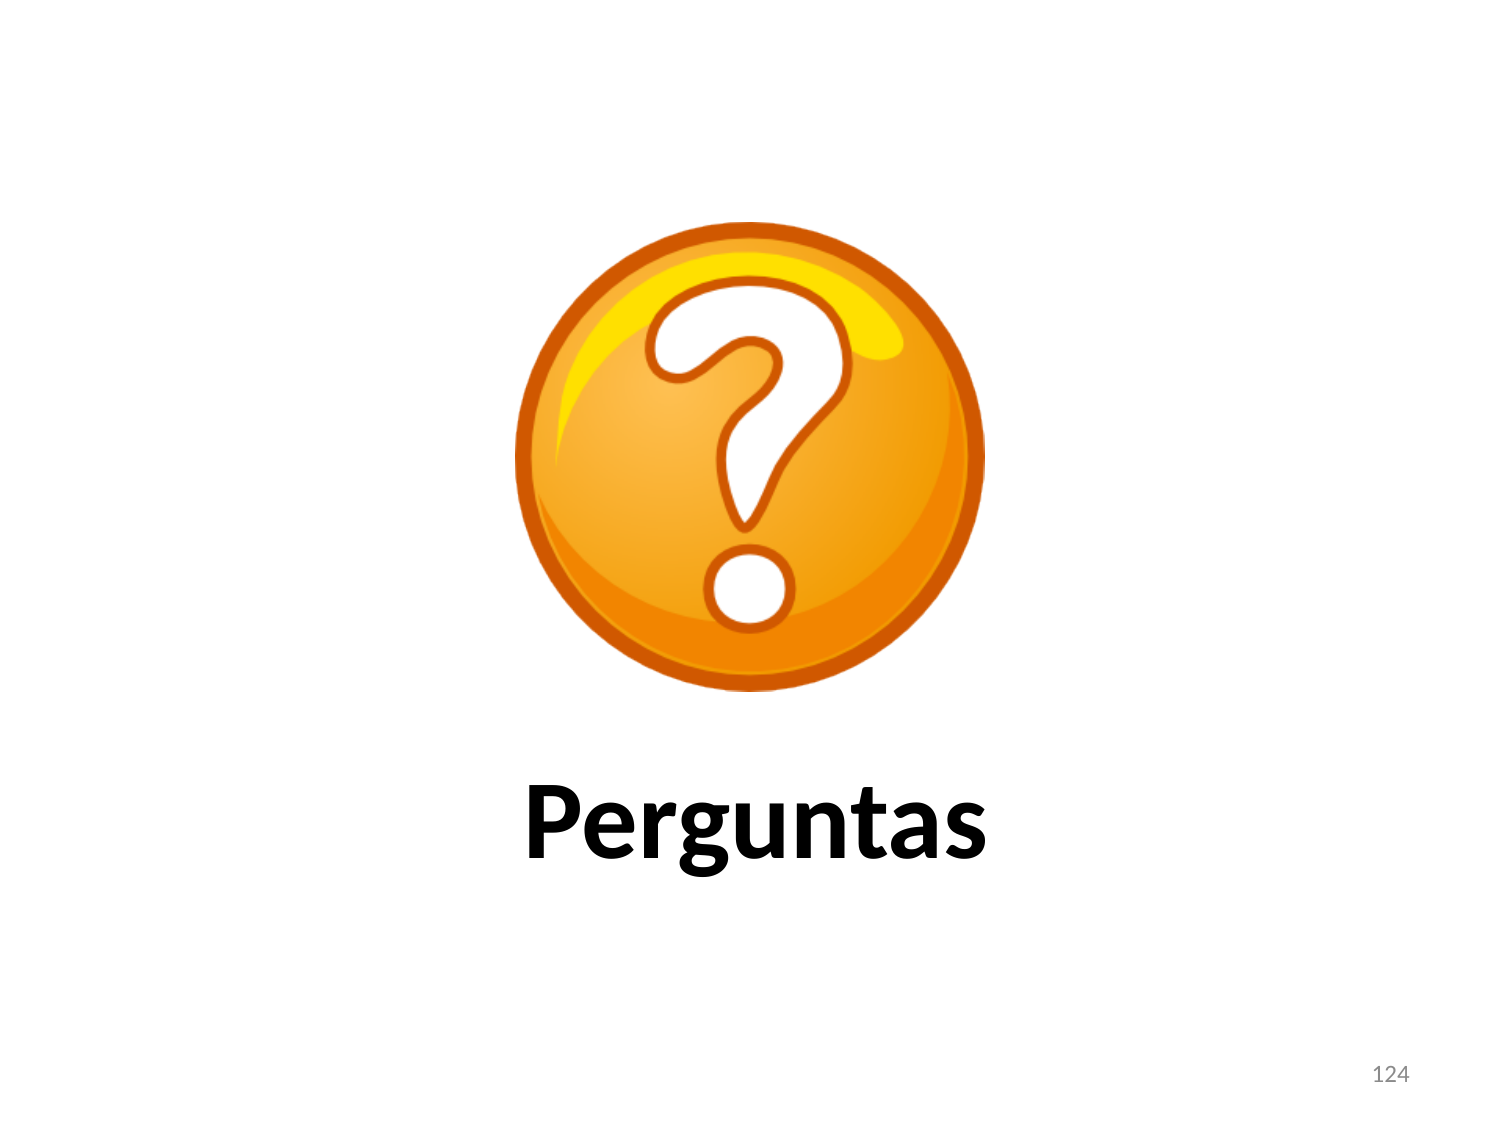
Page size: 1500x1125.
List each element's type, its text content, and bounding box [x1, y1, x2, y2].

picture [515, 222, 985, 692]
slide_number 124 [1074, 1042, 1425, 1103]
text_box Perguntas [509, 738, 1004, 888]
